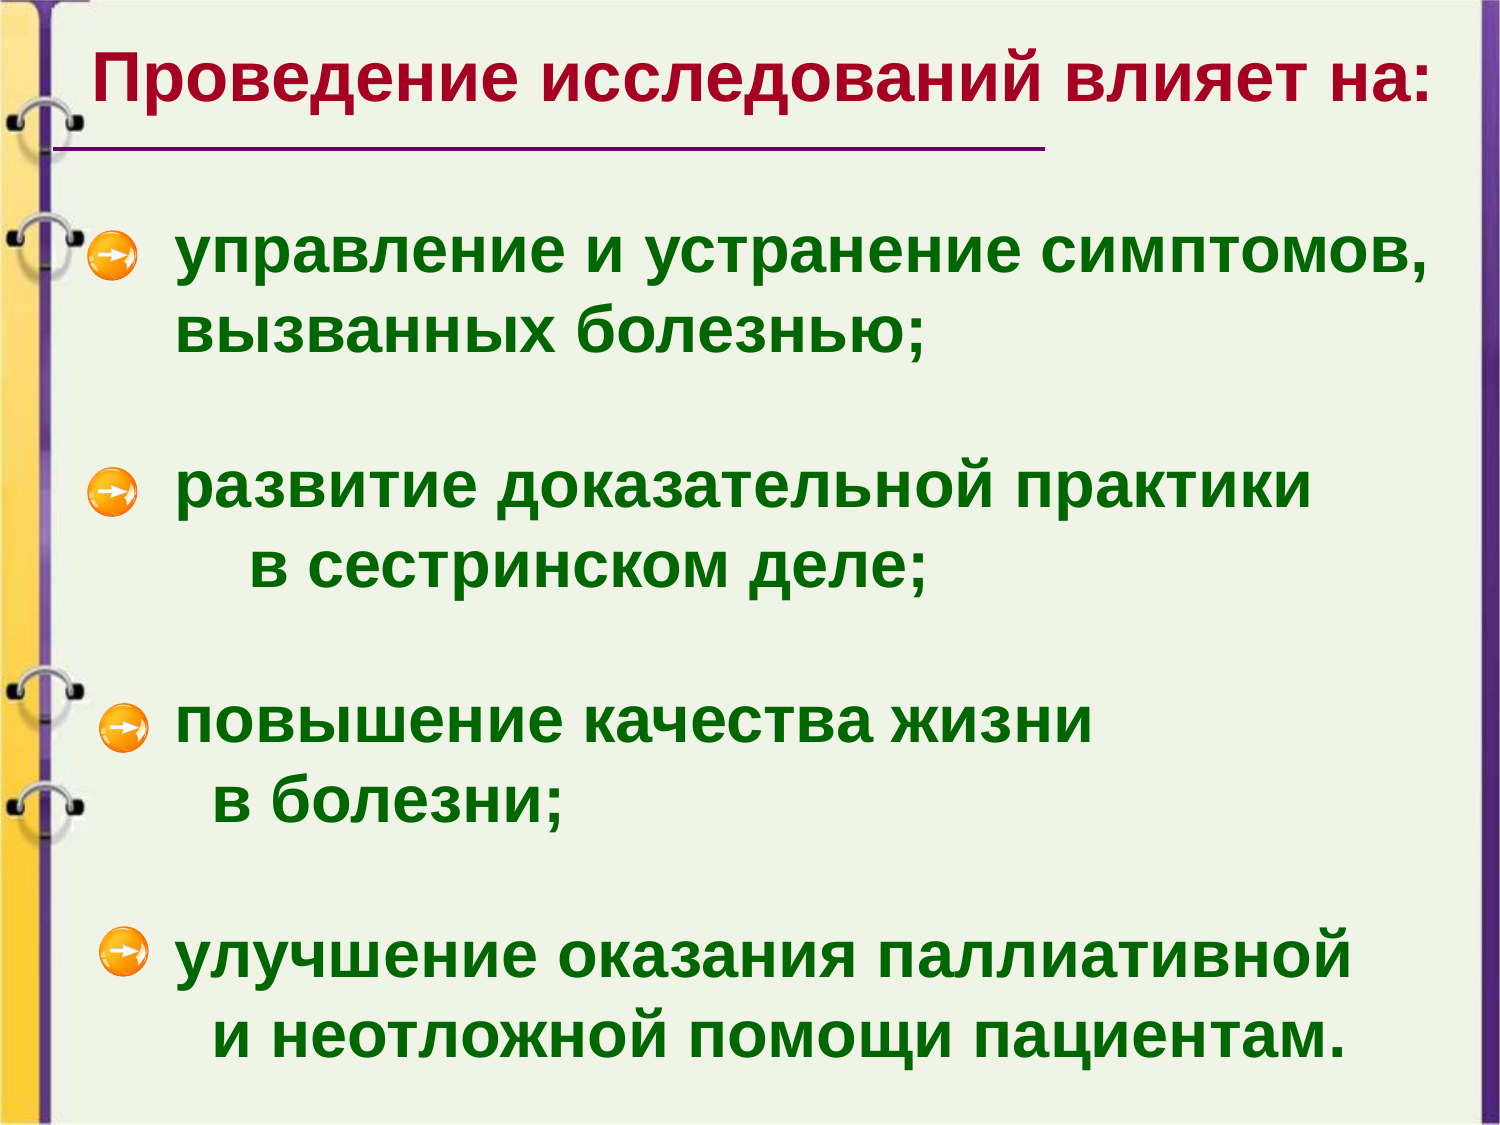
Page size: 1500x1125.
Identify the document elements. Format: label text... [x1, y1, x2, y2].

picture [0, 0, 1500, 1125]
text_box Проведение исследований влияет на: [76, 33, 1453, 125]
text_box управление и устранение симптомов, вызванных болезнью; развитие доказательной практики в сестринском деле; повышение качества жизни в болезни; улучшение оказания паллиативной и неотложной помощи пациентам. [159, 198, 1471, 1078]
